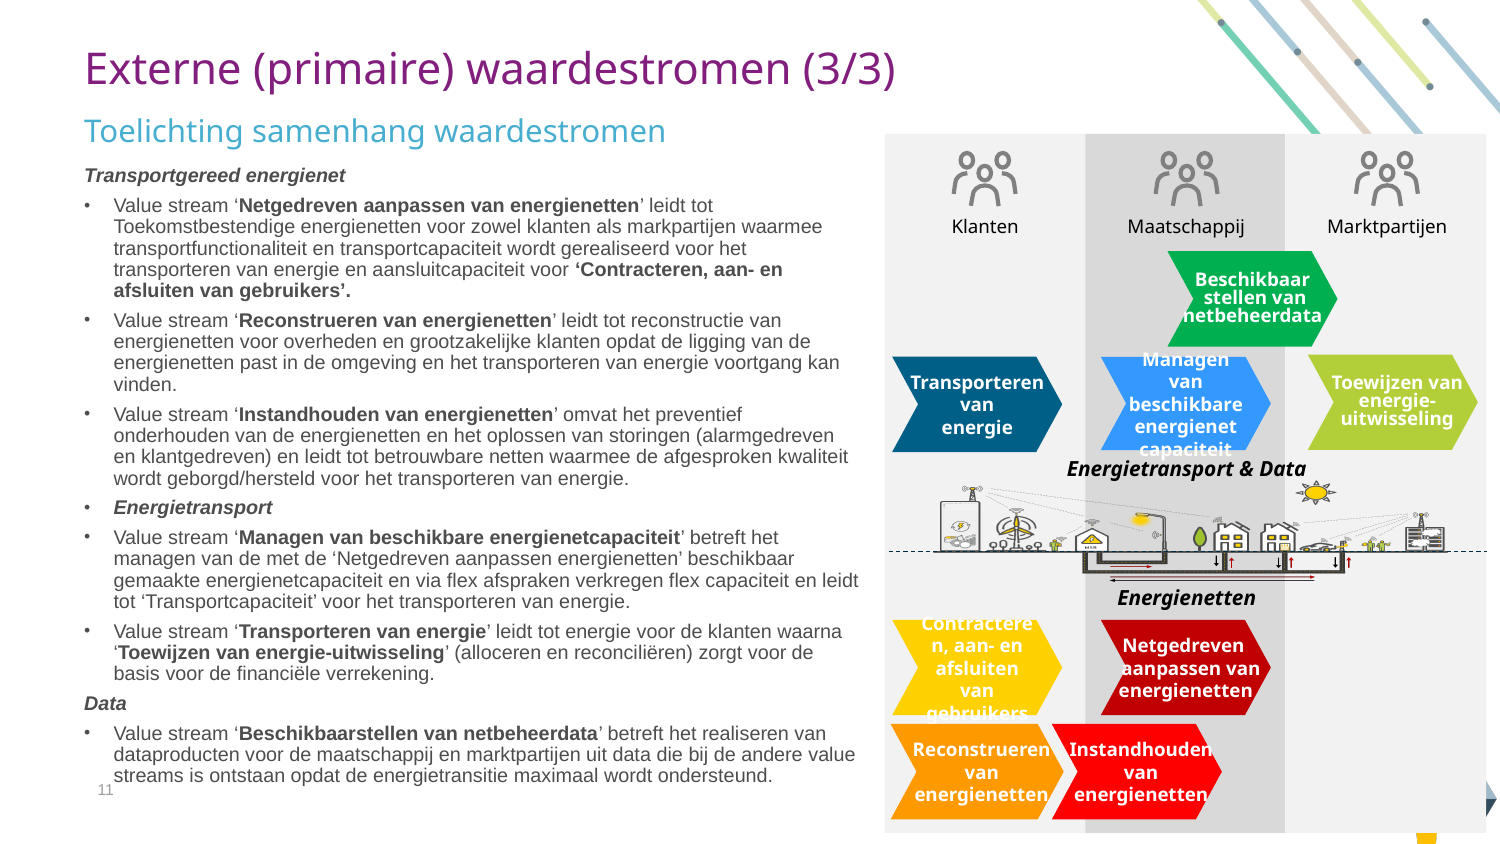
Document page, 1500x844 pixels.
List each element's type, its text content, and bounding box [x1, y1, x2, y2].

picture [933, 479, 1448, 551]
text_box [1284, 552, 1487, 834]
text_box [1284, 133, 1487, 551]
text_box Transporteren van energie [892, 356, 1063, 453]
slide_number 11 [97, 779, 157, 815]
text_box Netgedreven aanpassen van energienetten [1100, 619, 1271, 716]
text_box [1319, 152, 1456, 246]
text_box Beschikbaar stellen van netbeheerdata [1167, 251, 1338, 347]
text_box [1086, 153, 1284, 448]
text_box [941, 152, 1030, 245]
text_box Energienetten [1102, 594, 1271, 617]
picture [933, 552, 1448, 594]
text_box Energietransport & Data [1052, 448, 1322, 479]
text_box Reconstrueren van energienetten [890, 723, 1064, 820]
text_box Transportgereed energienet Value stream ‘Netgedreven aanpassen van energienetten’ leidt tot Toekomstbestendige energienetten voor zowel klanten als markpartijen waarmee transportfunctionaliteit en transportcapaciteit wordt gerealiseerd voor het transporteren van energie en aansluitcapaciteit voor ‘Contracteren, aan- en afsluiten van gebruikers’. Value stream ‘Reconstrueren van energienetten’ leidt tot reconstructie van energienetten voor overheden en grootzakelijke klanten opdat de ligging van de energienetten past in de omgeving en het transporteren van energie voortgang kan vinden. Value stream ‘Instandhouden van energienetten’ omvat het preventief onderhouden van de energienetten en het oplossen van storingen (alarmgedreven en klantgedreven) en leidt tot betrouwbare netten waarmee de afgesproken kwaliteit wordt geborgd/hersteld voor het transporteren van energie. Energietransport Value stream ‘Managen van beschikbare energienetcapaciteit’ betreft het managen van de met de ‘Netgedreven aanpassen energienetten’ beschikbaar gemaakte energienetcapaciteit en via flex afspraken verkregen flex capaciteit en leidt tot ‘Transportcapaciteit’ voor het transporteren van energie. Value stream ‘Transporteren van energie’ leidt tot energie voor de klanten waarna ‘Toewijzen van energie-uitwisseling’ (alloceren en reconciliëren) zorgt voor de basis voor de financiële verrekening. Data Value stream ‘Beschikbaarstellen van netbeheerdata’ betreft het realiseren van dataproducten voor de maatschappij en marktpartijen uit data die bij de andere value streams is ontstaan opdat de energietransitie maximaal wordt ondersteund. [84, 165, 860, 726]
text_box Contracteren, aan- en afsluiten van gebruikers [892, 619, 1063, 716]
text_box [884, 153, 1086, 834]
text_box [1119, 152, 1253, 245]
text_box [0, 0, 1500, 844]
text_box [1086, 594, 1284, 834]
text_box Toelichting samenhang waardestromen [84, 103, 1287, 134]
text_box Toewijzen van energie- uitwisseling [1307, 354, 1478, 450]
title Externe (primaire) waardestromen (3/3) [84, 44, 1415, 153]
text_box Instandhouden van energienetten [1051, 723, 1222, 820]
text_box Managen van beschikbare energienet capaciteit [1100, 356, 1271, 448]
picture [1357, 754, 1499, 844]
